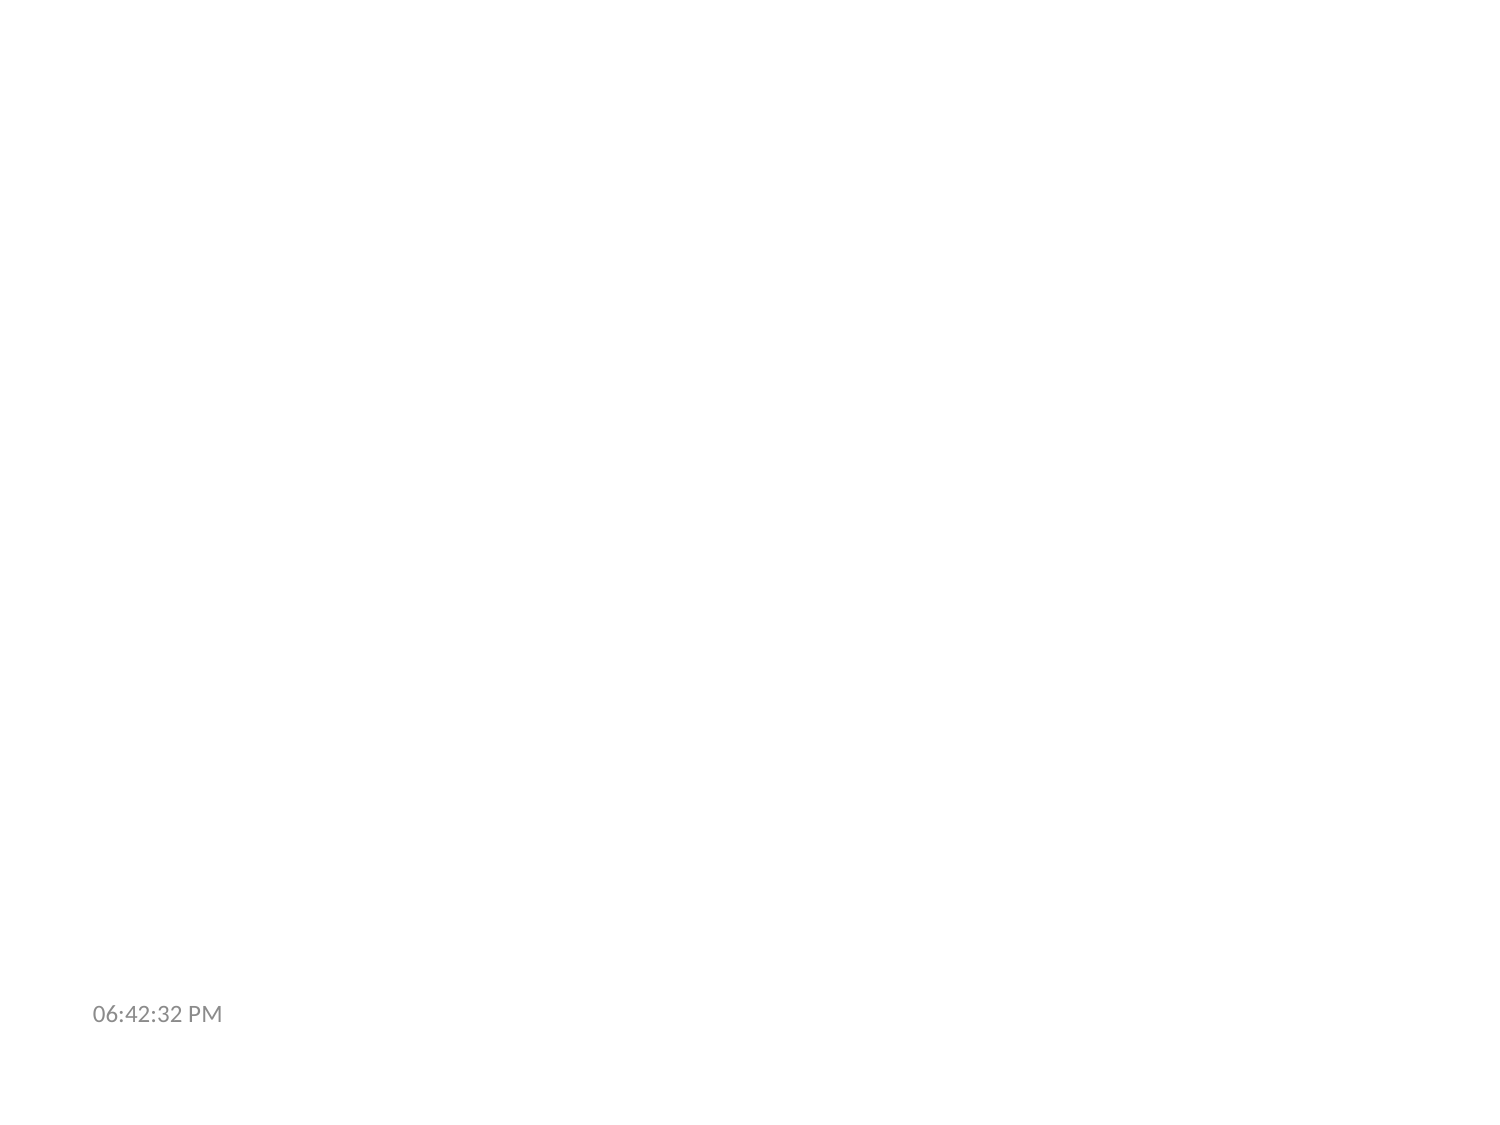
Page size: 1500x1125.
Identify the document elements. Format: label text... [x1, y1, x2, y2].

text_box 3:35:09 PM [77, 982, 428, 1043]
